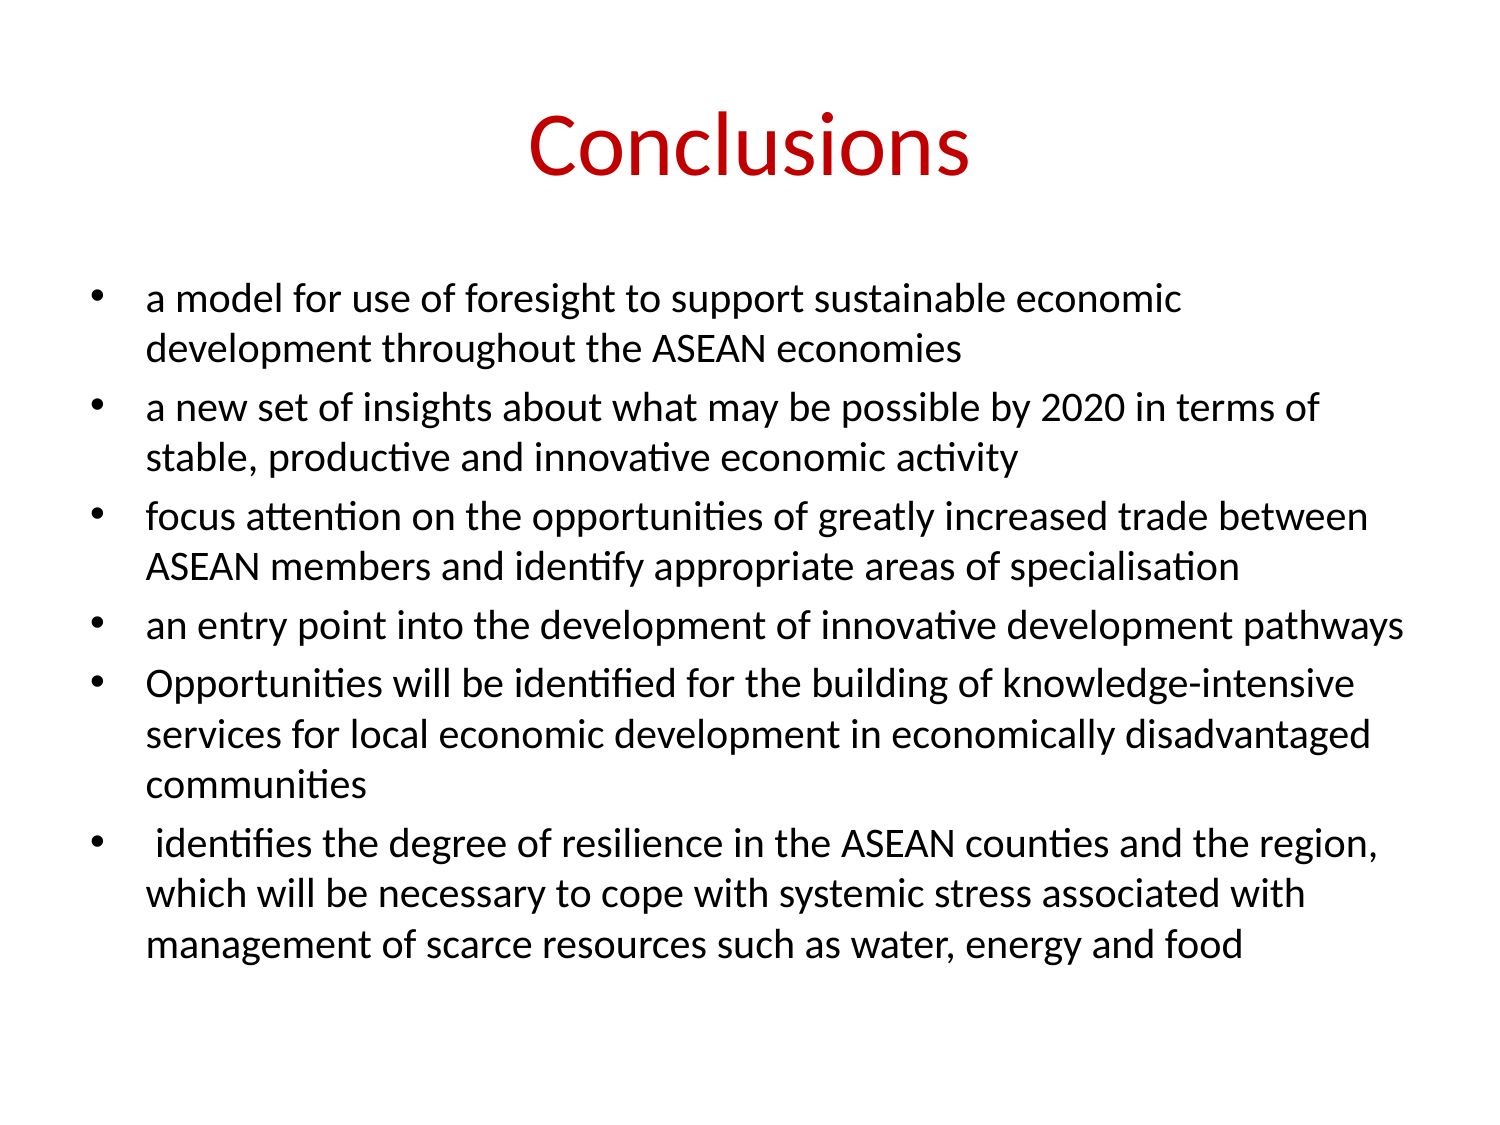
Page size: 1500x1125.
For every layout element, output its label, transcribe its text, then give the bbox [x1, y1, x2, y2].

list a model for use of foresight to support sustainable economic development throughout the ASEAN economies a new set of insights about what may be possible by 2020 in terms of stable, productive and innovative economic activity focus attention on the opportunities of greatly increased trade between ASEAN members and identify appropriate areas of specialisation an entry point into the development of innovative development pathways Opportunities will be identified for the building of knowledge-intensive services for local economic development in economically disadvantaged communities identifies the degree of resilience in the ASEAN counties and the region, which will be necessary to cope with systemic stress associated with management of scarce resources such as water, energy and food [75, 262, 1425, 1005]
title Conclusions [75, 45, 1425, 233]
